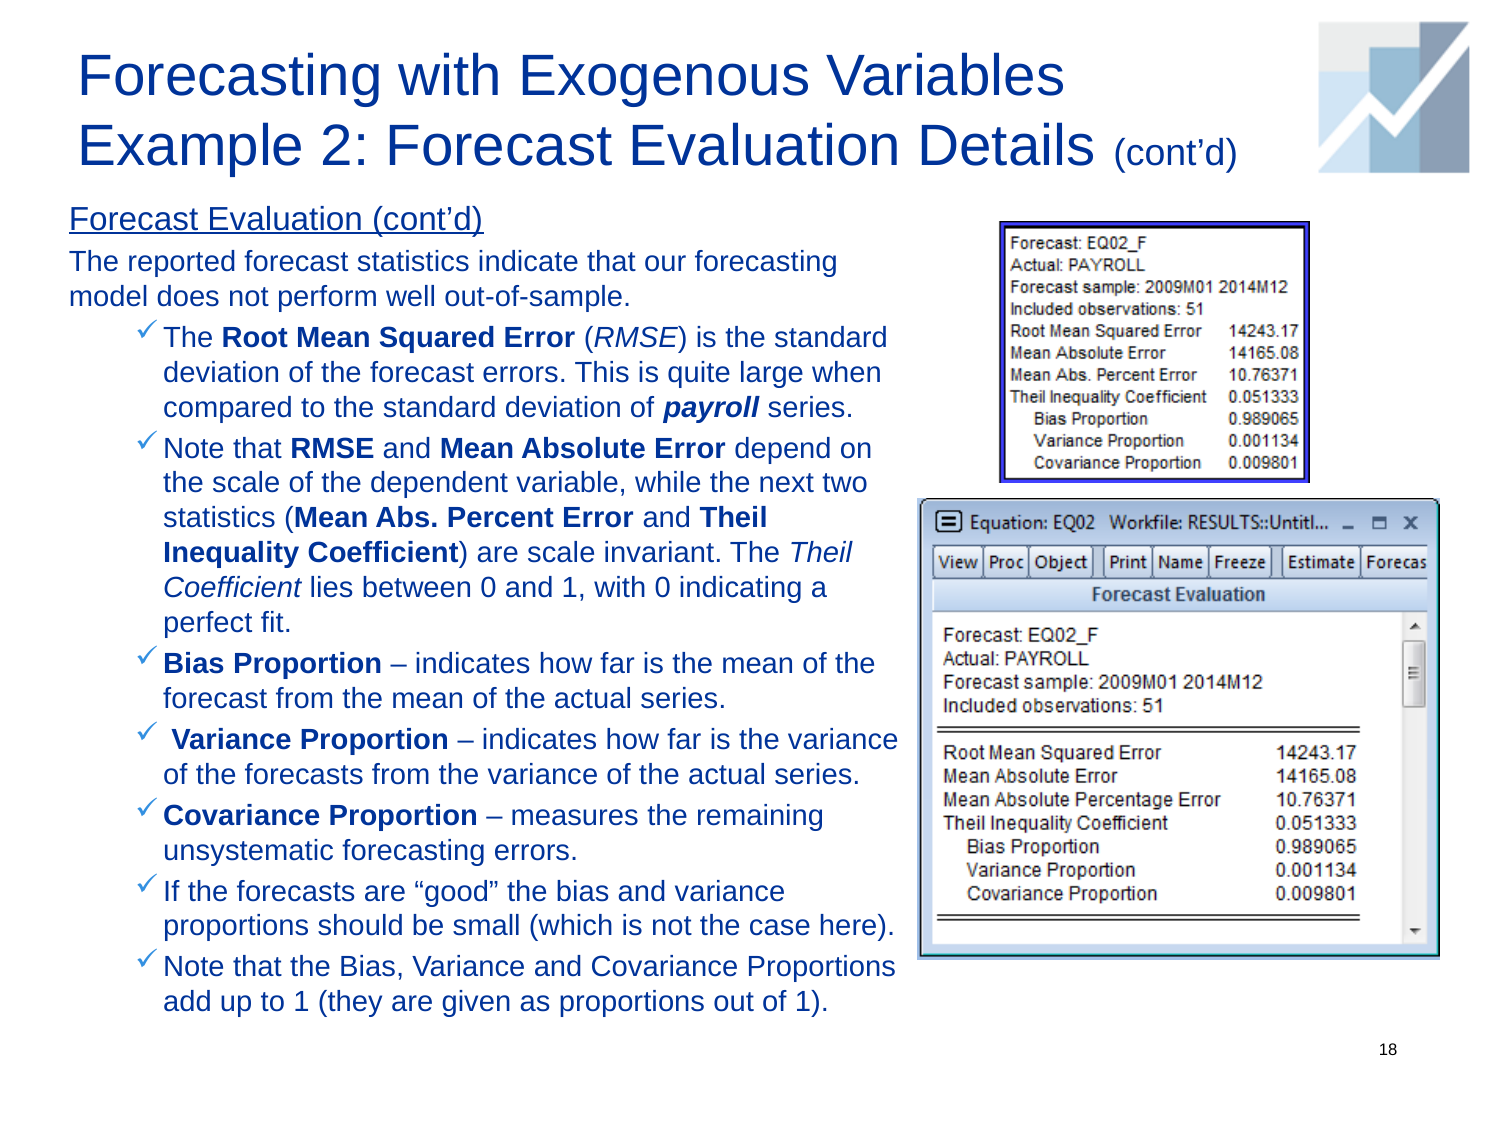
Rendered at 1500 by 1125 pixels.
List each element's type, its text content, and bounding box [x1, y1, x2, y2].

picture [998, 221, 1311, 483]
picture [917, 498, 1440, 960]
title Forecasting with Exogenous Variables Example 2: Forecast Evaluation Details (cont’d) [62, 0, 1297, 185]
picture [1300, 11, 1479, 181]
text_box Forecast Evaluation (cont’d) The reported forecast statistics indicate that our forecasting model does not perform well out-of-sample. The Root Mean Squared Error (RMSE) is the standard deviation of the forecast errors. This is quite large when compared to the standard deviation of payroll series. Note that RMSE and Mean Absolute Error depend on the scale of the dependent variable, while the next two statistics (Mean Abs. Percent Error and Theil Inequality Coefficient) are scale invariant. The Theil Coefficient lies between 0 and 1, with 0 indicating a perfect fit. Bias Proportion – indicates how far is the mean of the forecast from the mean of the actual series. Variance Proportion – indicates how far is the variance of the forecasts from the variance of the actual series. Covariance Proportion – measures the remaining unsystematic forecasting errors. If the forecasts are “good” the bias and variance proportions should be small (which is not the case here). Note that the Bias, Variance and Covariance Proportions add up to 1 (they are given as proportions out of 1). [54, 189, 918, 1063]
slide_number 18 [1262, 1015, 1413, 1067]
